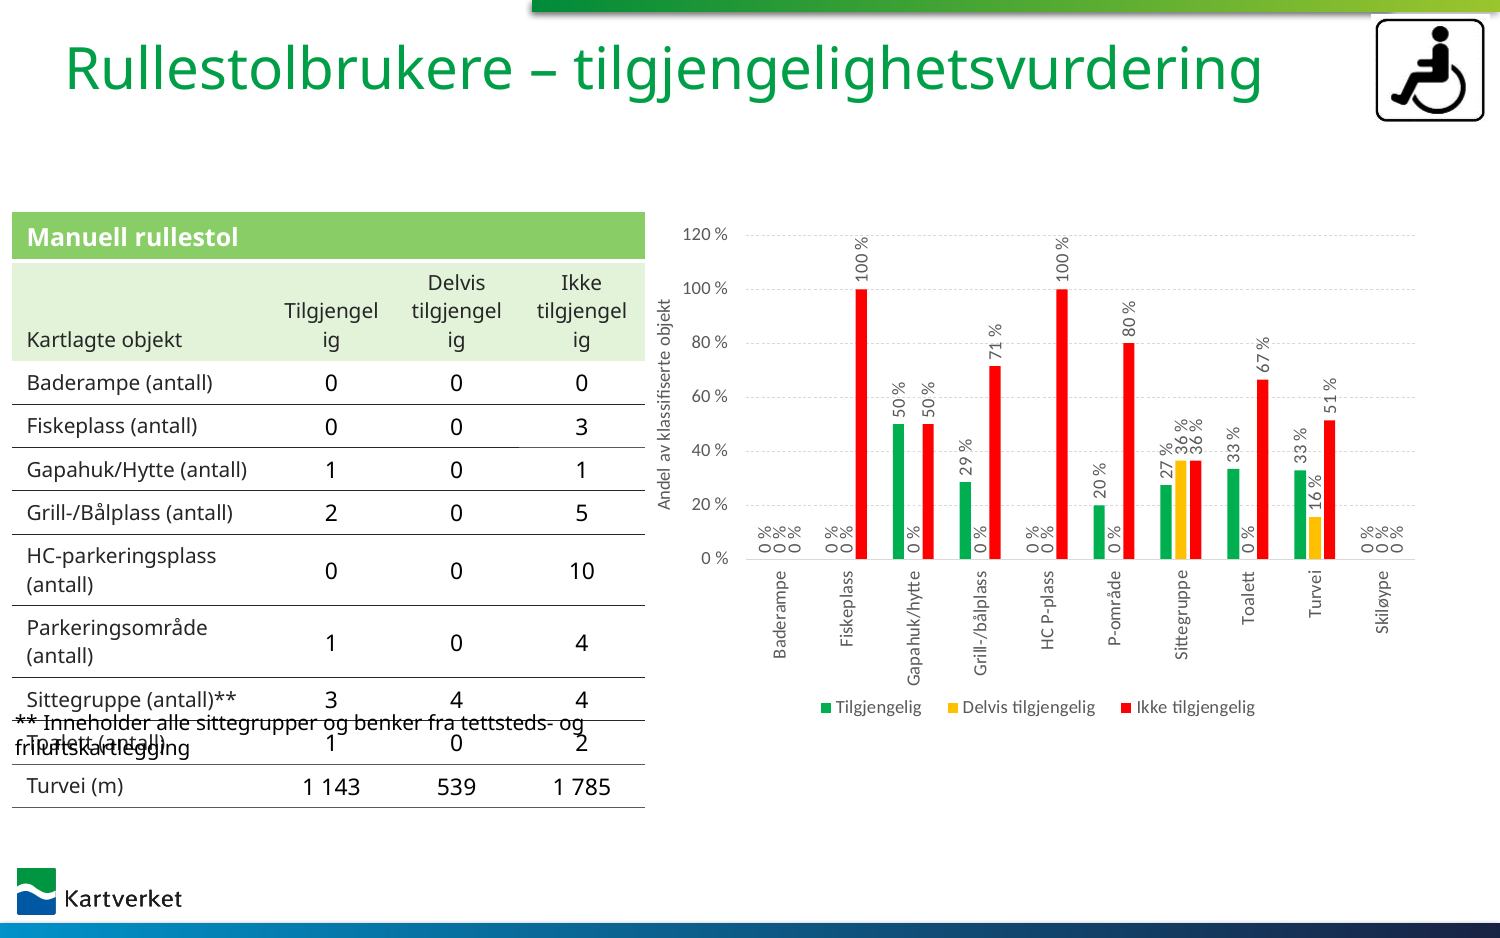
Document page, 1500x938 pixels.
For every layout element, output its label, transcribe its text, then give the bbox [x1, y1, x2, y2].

table_cell Delvis tilgjengelig [394, 263, 519, 361]
table_cell 0 [394, 448, 519, 490]
table_cell Gapahuk/Hytte (antall) [12, 448, 269, 490]
table_cell Sittegruppe (antall)** [12, 678, 269, 702]
table_cell 539 [394, 768, 519, 807]
table_cell 1 [519, 448, 638, 490]
table_cell 1 [269, 606, 394, 677]
table_cell 4 [519, 678, 638, 702]
table_cell Fiskeplass (antall) [12, 405, 269, 447]
table_cell Baderampe (antall) [12, 361, 269, 404]
table_cell 0 [269, 405, 394, 447]
table_cell Parkeringsområde (antall) [12, 606, 269, 677]
table_cell 0 [269, 535, 394, 605]
table_cell 0 [519, 361, 638, 404]
table_cell 3 [519, 405, 638, 447]
table_cell 0 [394, 405, 519, 447]
picture [1371, 13, 1491, 127]
table_cell 0 [394, 535, 519, 605]
table_cell 10 [519, 535, 638, 605]
text_box Rullestolbrukere – tilgjengelighetsvurdering [49, 12, 1372, 109]
table_header Manuell rullestol [12, 212, 645, 259]
table_cell 0 [394, 361, 519, 404]
table_cell 0 [394, 491, 519, 534]
table_cell Grill-/Bålplass (antall) [12, 491, 269, 534]
table_cell 4 [519, 606, 638, 677]
table_cell 0 [269, 361, 394, 404]
table_cell 3 [269, 678, 394, 702]
table_cell 2 [269, 491, 394, 534]
table_cell Tilgjengelig [269, 263, 394, 361]
table_cell 1 143 [269, 768, 394, 807]
table_cell 4 [394, 678, 519, 702]
picture [643, 218, 1426, 728]
text_box ** Inneholder alle sittegrupper og benker fra tettsteds- og friluftskartlegging [0, 702, 745, 768]
table_cell 5 [519, 491, 638, 534]
table_cell Turvei (m) [12, 768, 269, 807]
table_cell 0 [394, 606, 519, 677]
table_cell 1 [269, 448, 394, 490]
table_cell Ikke tilgjengelig [519, 263, 638, 361]
table_cell Kartlagte objekt [12, 263, 269, 361]
table_cell 1 785 [519, 768, 645, 807]
table_cell HC-parkeringsplass (antall) [12, 535, 269, 605]
